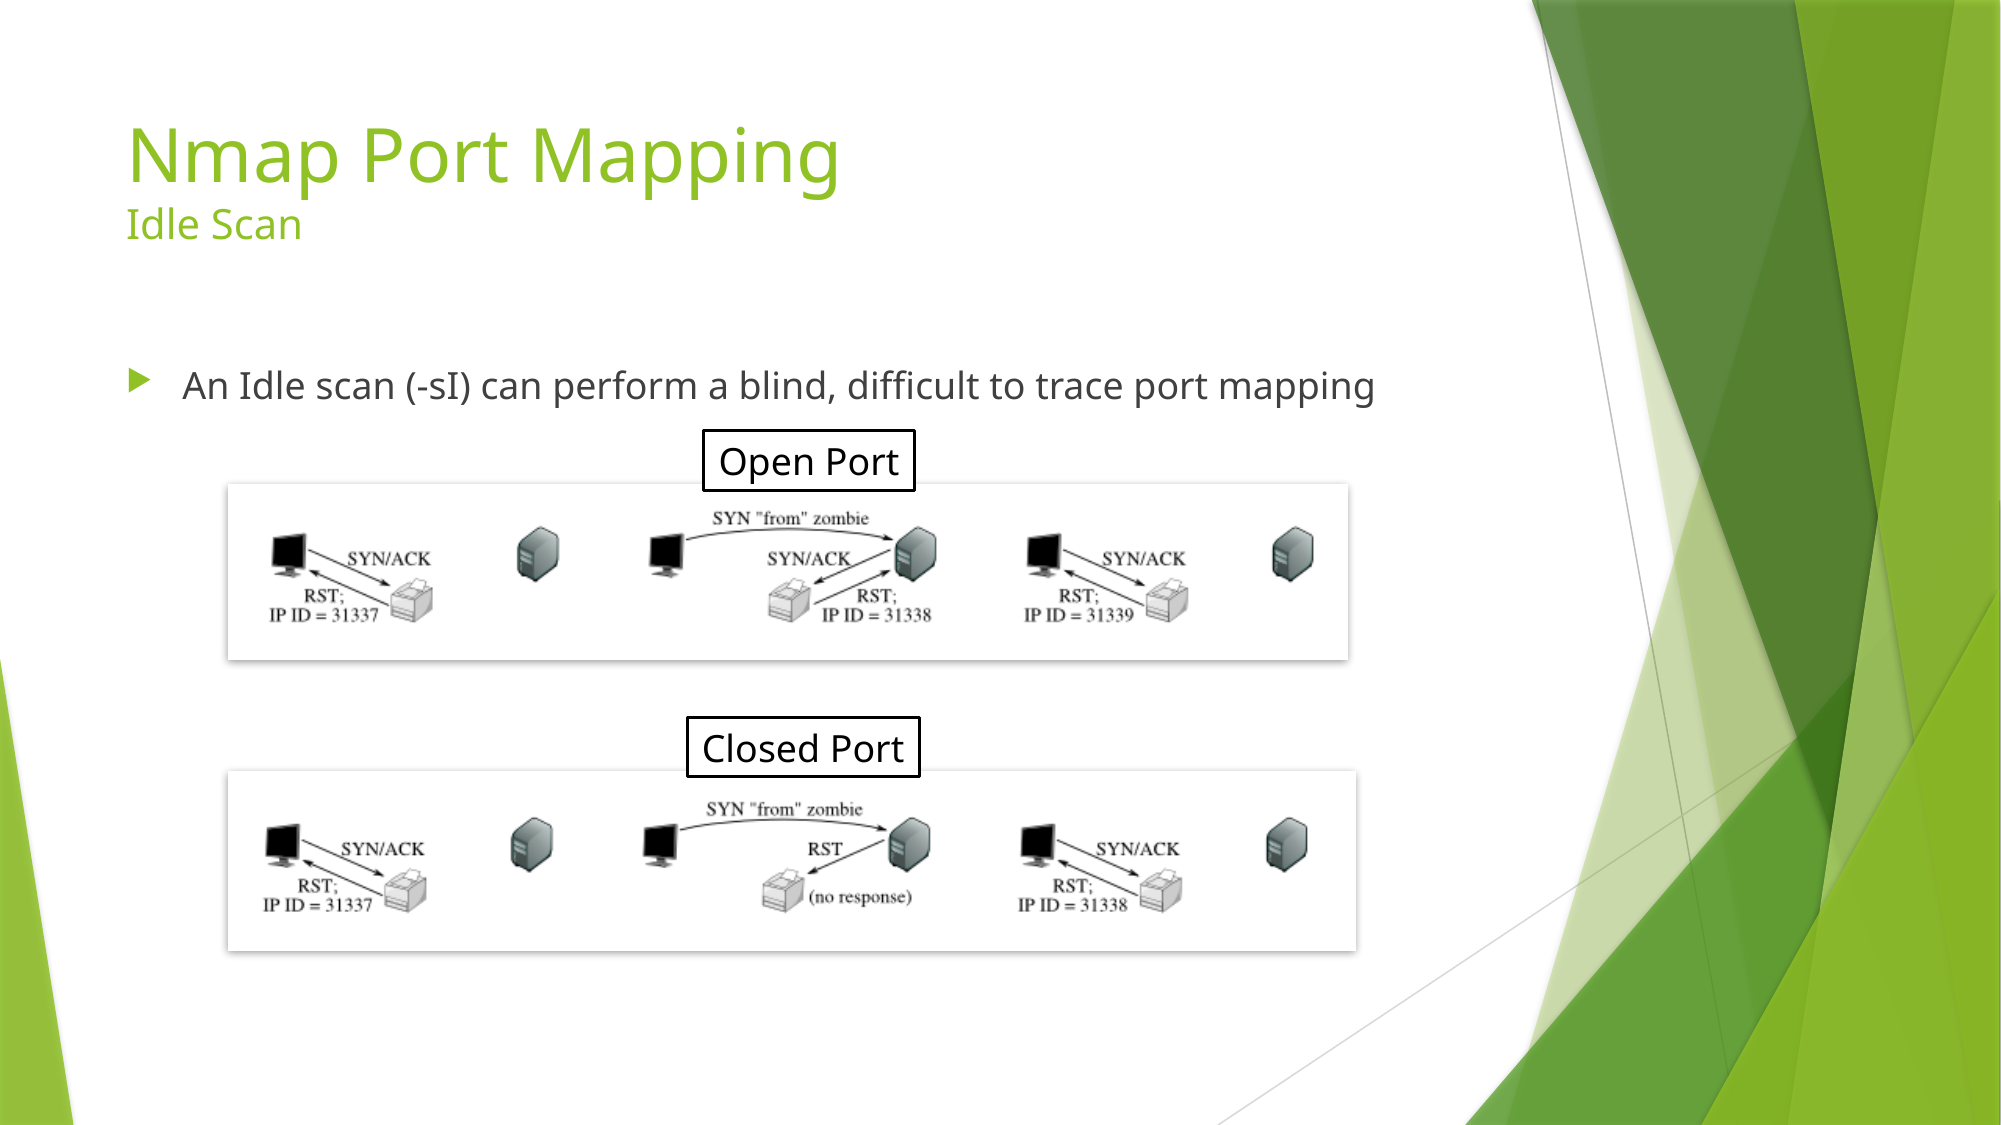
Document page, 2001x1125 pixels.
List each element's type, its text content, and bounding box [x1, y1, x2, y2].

title Nmap Port Mapping Idle Scan [111, 99, 1522, 317]
text_box Closed Port [686, 716, 921, 778]
text_box Open Port [702, 429, 916, 492]
list An Idle scan (-sI) can perform a blind, difficult to trace port mapping [111, 354, 1522, 992]
picture [242, 784, 1342, 938]
picture [241, 498, 1334, 646]
